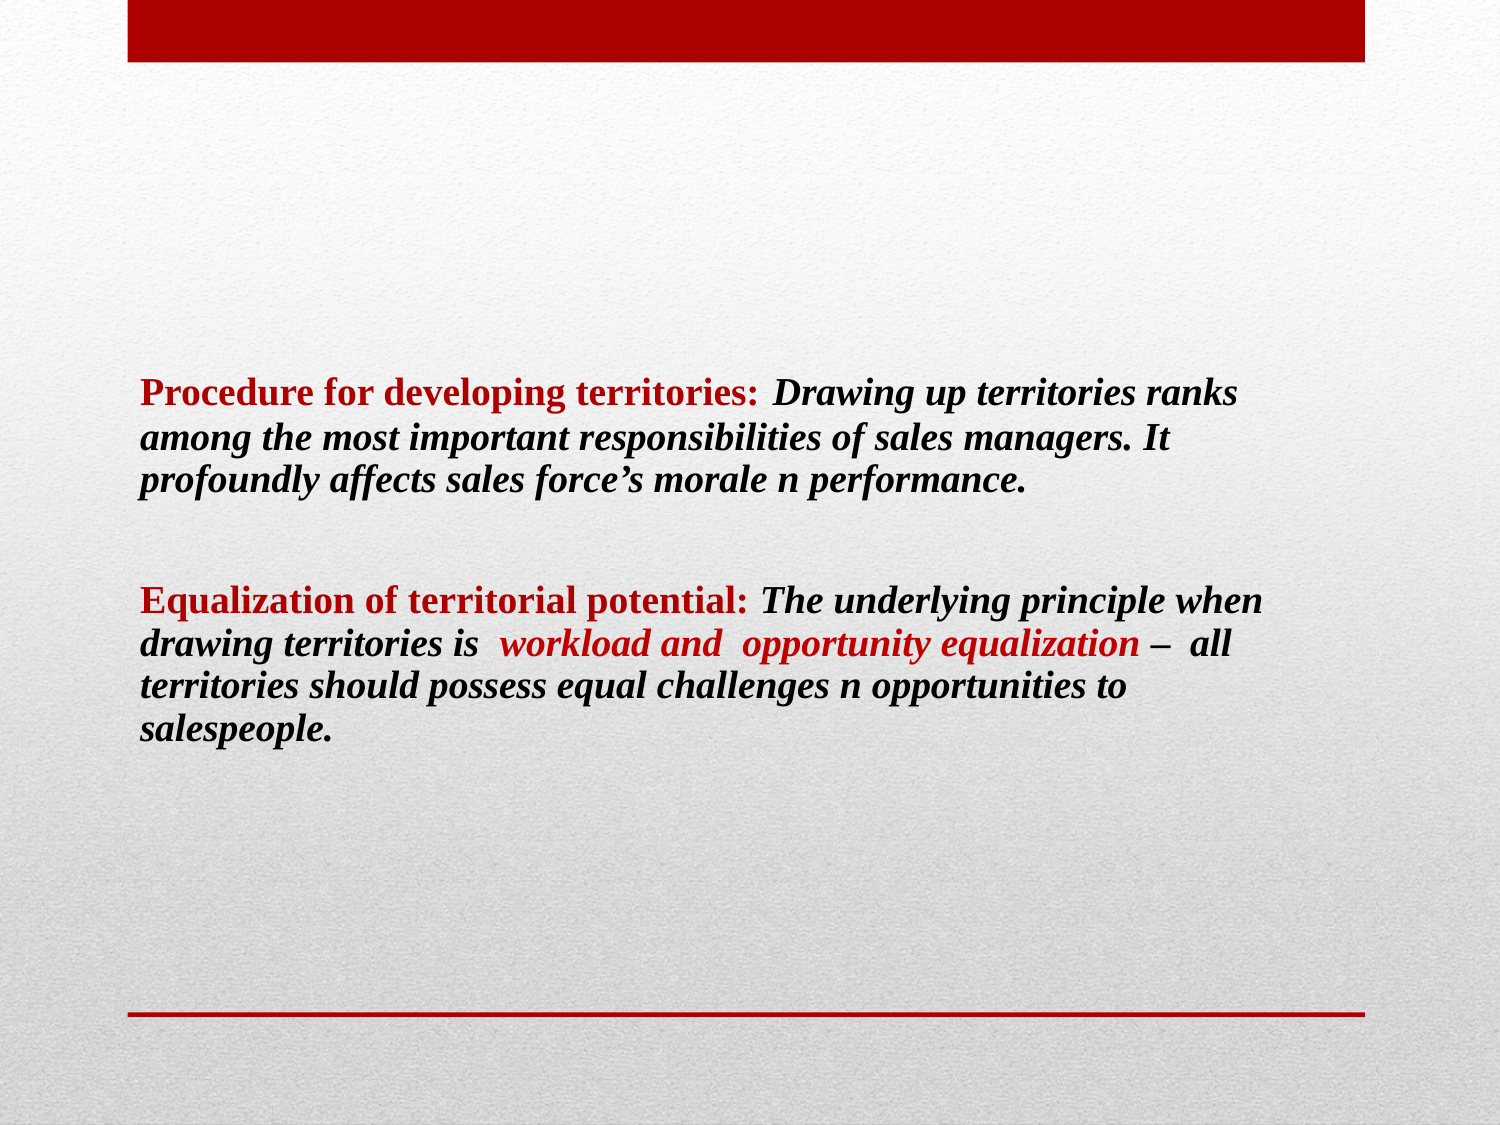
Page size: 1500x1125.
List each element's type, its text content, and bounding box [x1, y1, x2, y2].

list Procedure for developing territories: Drawing up territories ranks among the most important responsibilities of sales managers. It profoundly affects sales force’s morale n performance. Equalization of territorial potential: The underlying principle when drawing territories is workload and opportunity equalization – all territories should possess equal challenges n opportunities to salespeople. [125, 112, 1363, 1000]
